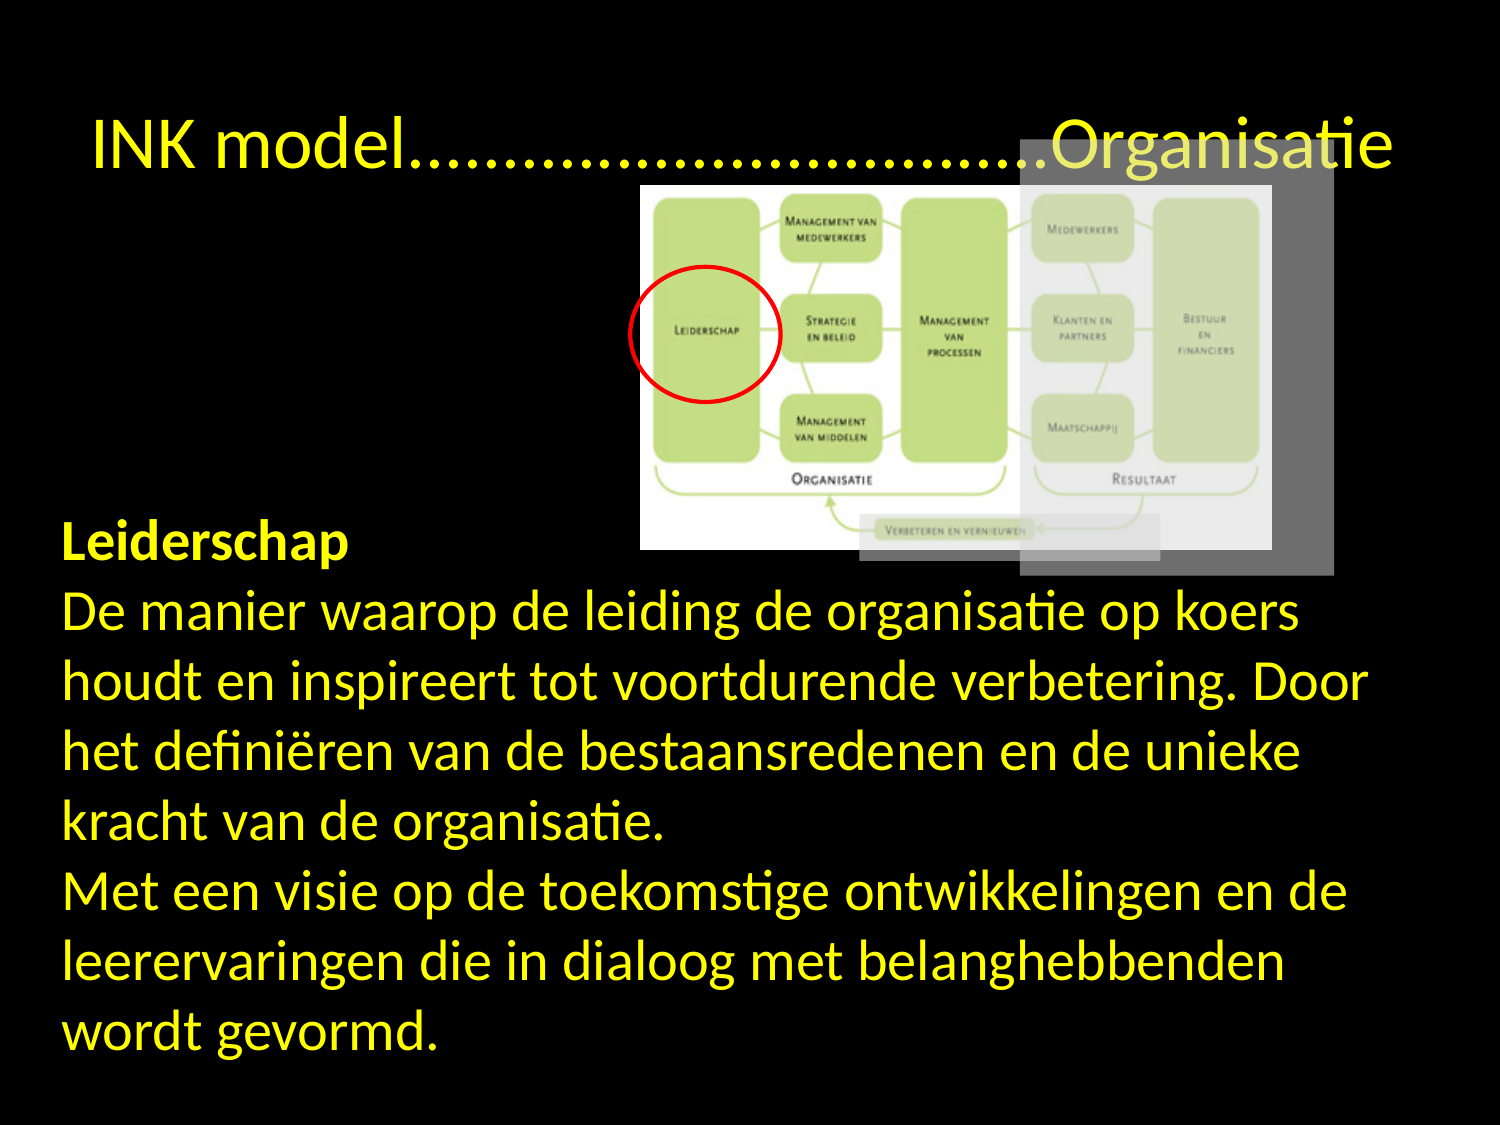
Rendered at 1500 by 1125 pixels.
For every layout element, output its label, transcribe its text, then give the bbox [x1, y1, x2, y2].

text_box Leiderschap De manier waarop de leiding de organisatie op koers houdt en inspireert tot voortdurende verbetering. Door het definiëren van de bestaansredenen en de unieke kracht van de organisatie. Met een visie op de toekomstige ontwikkelingen en de leerervaringen die in dialoog met belanghebbenden wordt gevormd. [46, 494, 1447, 1070]
title INK model..................................Organisatie [75, 45, 1425, 233]
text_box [630, 139, 1335, 576]
